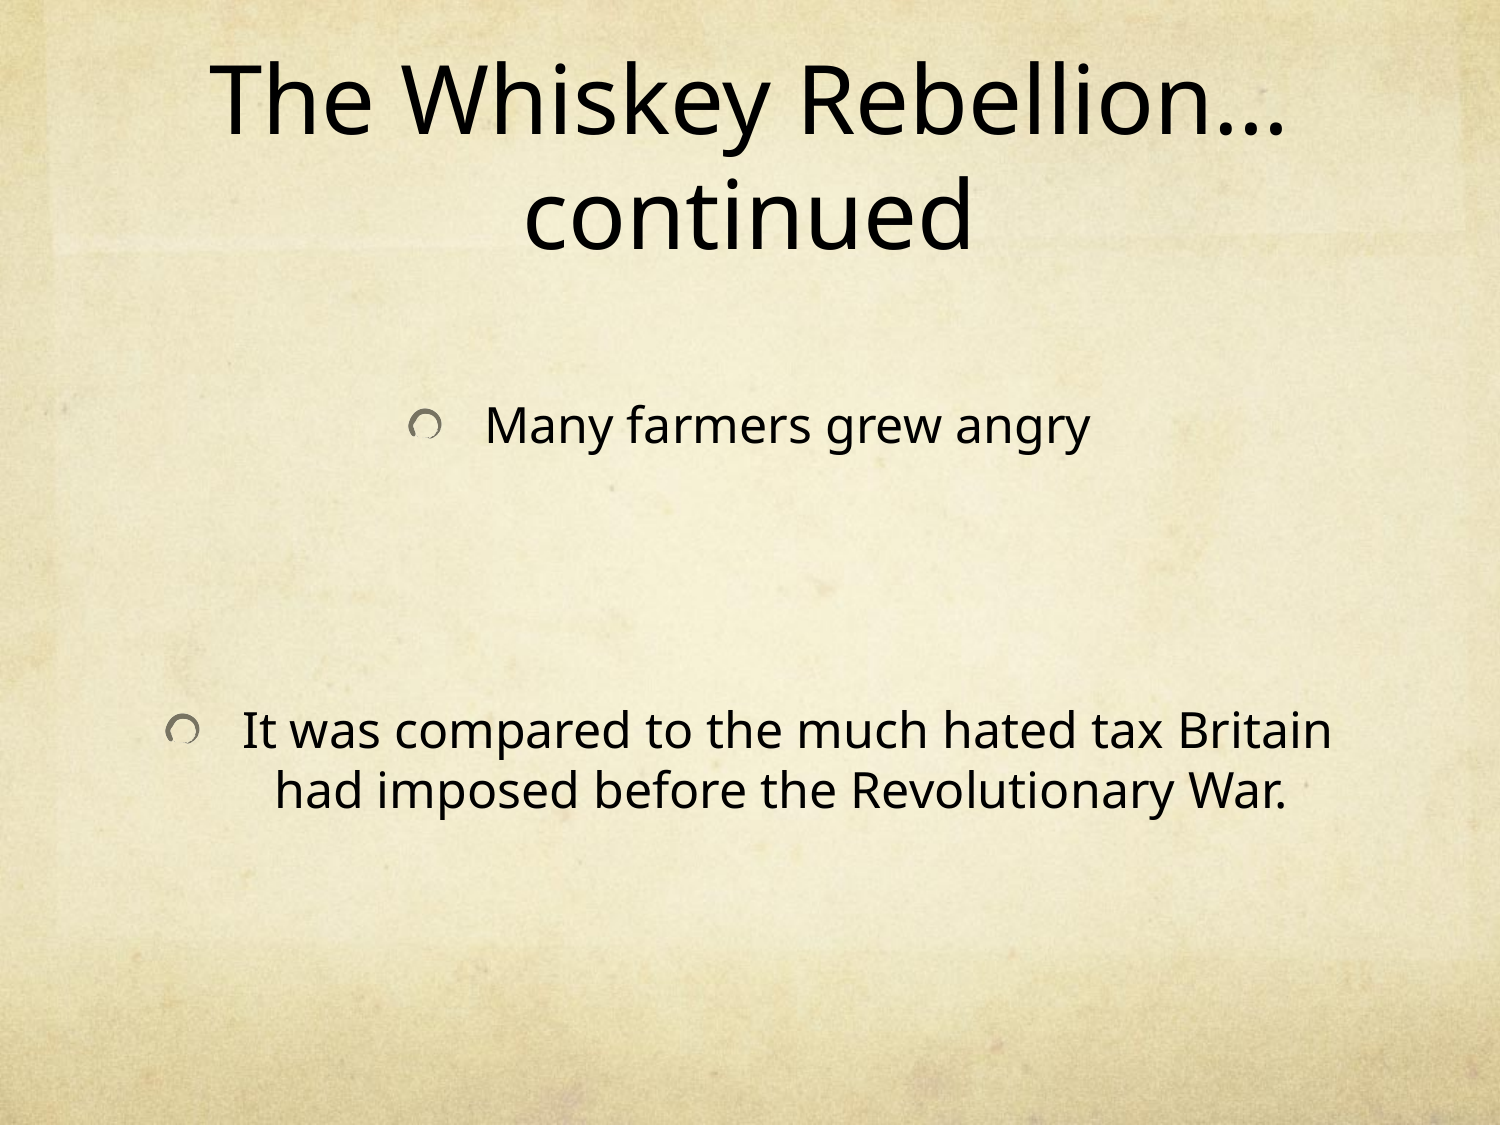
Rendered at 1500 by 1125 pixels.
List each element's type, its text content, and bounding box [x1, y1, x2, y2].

title The Whiskey Rebellion… continued [150, 82, 1350, 225]
picture [0, 0, 1500, 1125]
list Many farmers grew angry It was compared to the much hated tax Britain had imposed before the Revolutionary War. [150, 284, 1350, 950]
